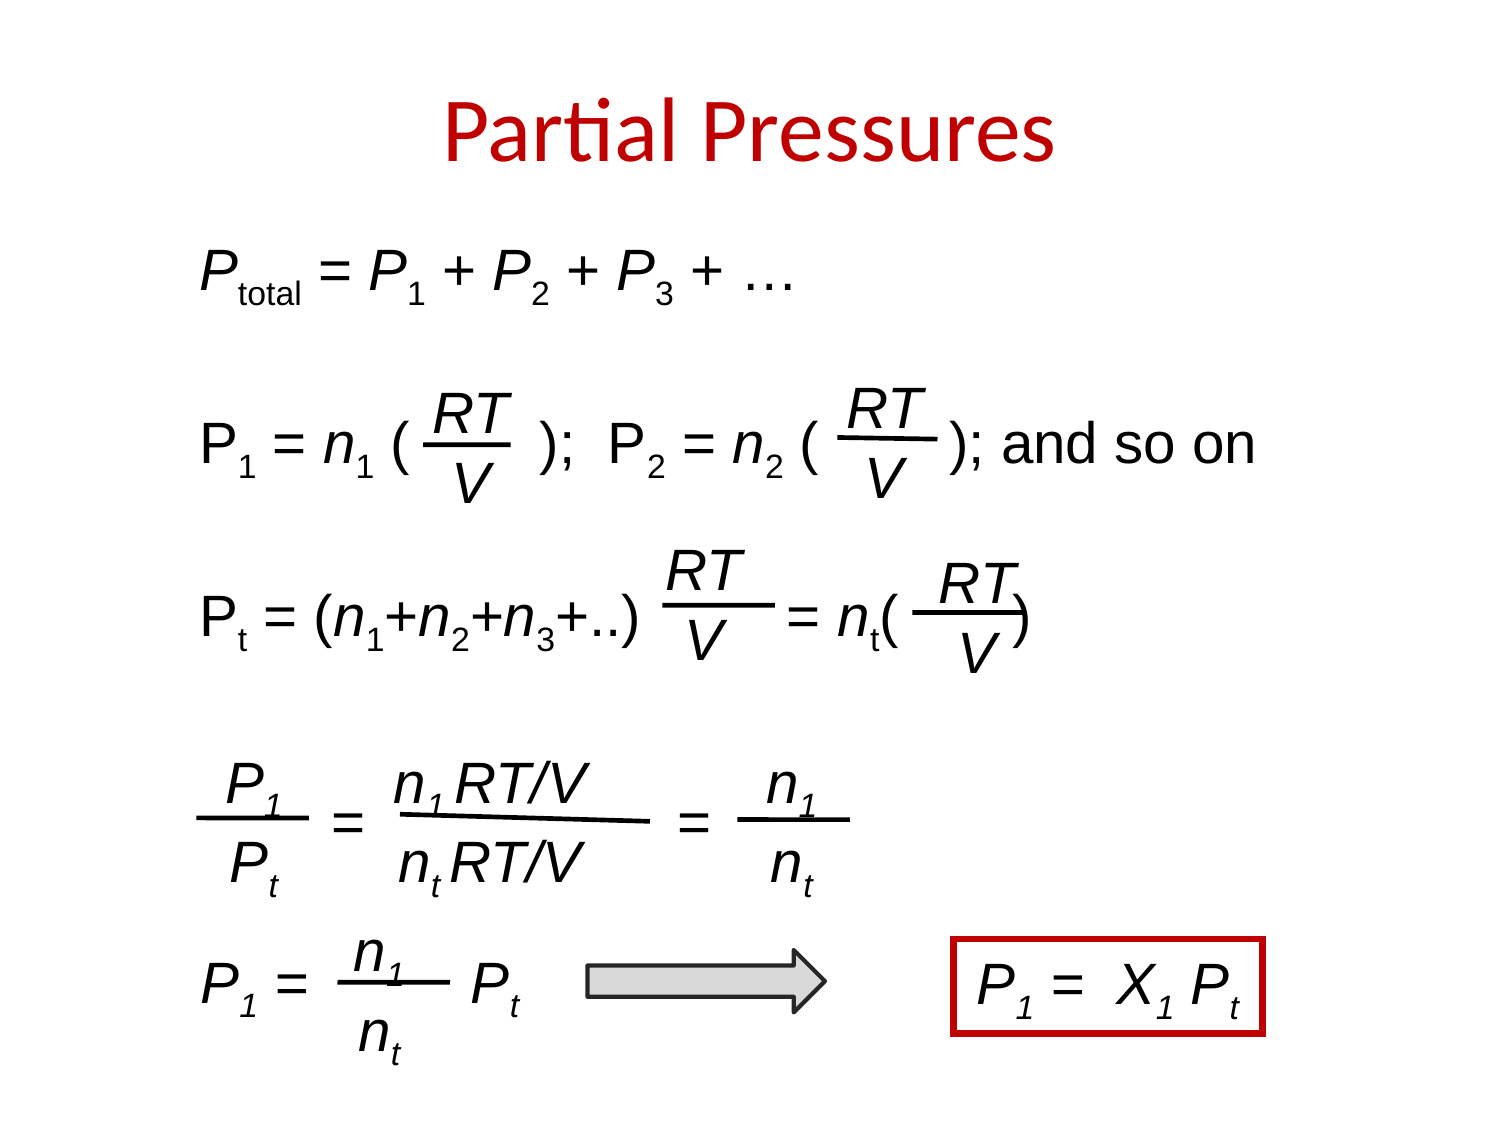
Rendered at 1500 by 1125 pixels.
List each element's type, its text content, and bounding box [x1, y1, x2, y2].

text_box n1 nt [751, 820, 833, 912]
text_box = [316, 776, 378, 862]
text_box n1 nt [338, 983, 420, 1080]
text_box P1 Pt [210, 818, 298, 912]
text_box n1 nt [751, 737, 833, 819]
text_box Partial Pressures [112, 62, 1388, 224]
text_box RT V [417, 367, 525, 523]
text_box P1 = Pt [420, 937, 535, 1032]
text_box P1 = Pt [185, 937, 338, 1032]
text_box RT V [831, 362, 938, 518]
text_box P1 Pt [210, 737, 298, 817]
text_box = [662, 776, 751, 862]
text_box RT V [924, 538, 1031, 693]
text_box P1 = X1 Pt [953, 939, 1263, 1034]
text_box n1 RT/V nt RT/V [378, 737, 601, 912]
text_box Ptotal = P1 + P2 + P3 + … P1 = n1 ( ); P2 = n2 ( ); and so on Pt = (n1+n2+n3+..) = nt( ) [0, 224, 1500, 563]
text_box RT V [650, 524, 757, 680]
text_box [585, 948, 828, 1015]
text_box n1 nt [338, 905, 420, 982]
